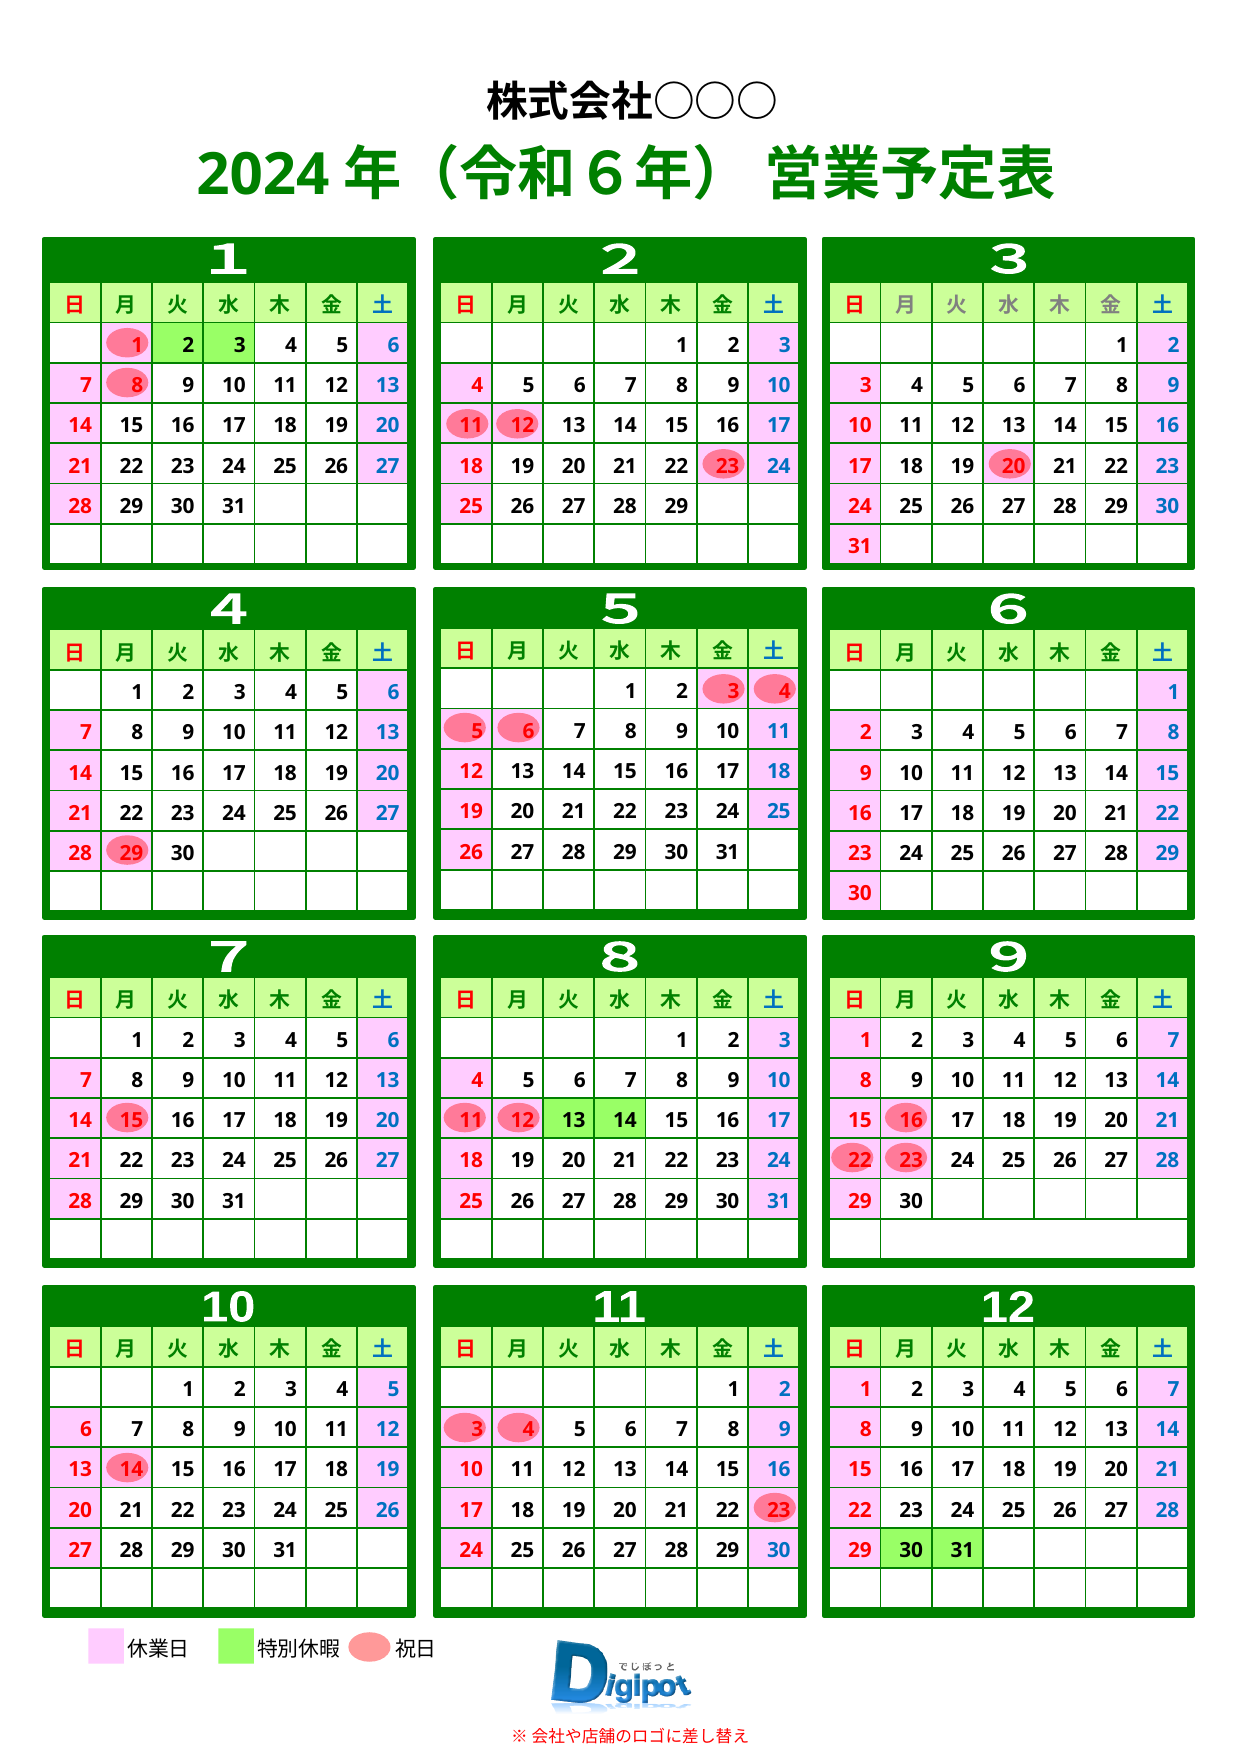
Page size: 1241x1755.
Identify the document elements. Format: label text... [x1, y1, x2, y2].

table_header 水 [984, 978, 1033, 1017]
table_cell 18 [255, 1099, 305, 1137]
table_cell 7 [544, 709, 593, 748]
table_cell 8 [646, 364, 696, 402]
table_header 土 [749, 1327, 798, 1366]
table_cell 30 [153, 832, 202, 870]
table_cell 21 [1086, 791, 1136, 830]
table_cell 10 [749, 1059, 798, 1097]
table_cell 4 [984, 1368, 1033, 1406]
text_box [988, 449, 1031, 479]
table_cell [255, 484, 305, 523]
text_box 2024年（令和６年） 営業予定表 [88, 149, 1164, 193]
table_cell [358, 1220, 407, 1258]
table_cell [358, 484, 407, 523]
text_box [435, 936, 805, 1266]
table_cell 26 [358, 1488, 407, 1527]
table_cell 28 [595, 1179, 645, 1218]
table_cell 16 [749, 1448, 798, 1487]
table_cell 26 [307, 791, 356, 830]
table_cell 19 [307, 1099, 356, 1137]
table_cell 19 [307, 751, 356, 790]
table_cell 24 [204, 1139, 254, 1178]
table_header 木 [1035, 978, 1085, 1017]
table_cell 27 [1086, 1139, 1136, 1178]
table_cell 12 [493, 1099, 542, 1137]
text_box [824, 239, 1194, 568]
table_cell 2 [153, 671, 202, 709]
table_cell 22 [102, 1139, 151, 1178]
table_cell [358, 1529, 407, 1567]
table_cell 20 [493, 790, 542, 828]
table_header 土 [358, 630, 407, 669]
table_cell [544, 1220, 593, 1258]
table_cell 29 [646, 1179, 696, 1218]
table_cell [493, 1220, 542, 1258]
table_cell [102, 1220, 151, 1258]
table_cell 14 [544, 750, 593, 788]
table_cell 8 [646, 1059, 696, 1097]
table_header 水 [204, 283, 254, 322]
table_cell 13 [544, 404, 593, 442]
table_header 日 [830, 283, 880, 322]
text_box [106, 327, 149, 358]
picture [550, 1640, 692, 1717]
text_box [824, 589, 1194, 918]
table_header 金 [698, 629, 747, 667]
table_header 月 [102, 1327, 151, 1366]
table_header 水 [595, 1327, 645, 1366]
table_cell [595, 871, 645, 909]
table_cell 29 [102, 832, 151, 870]
table_cell 20 [544, 1139, 593, 1178]
table_cell 31 [933, 1529, 982, 1567]
table_cell 9 [749, 1408, 798, 1446]
table_cell 30 [830, 872, 880, 910]
table_header 月 [881, 283, 931, 322]
table_cell 18 [749, 750, 798, 788]
table_cell 29 [698, 1529, 747, 1567]
table_cell 31 [698, 830, 747, 869]
table_header 火 [544, 978, 593, 1017]
table_cell 29 [102, 1179, 151, 1218]
table_cell 29 [102, 484, 151, 523]
table_header 火 [153, 283, 202, 322]
table_cell 11 [984, 1408, 1033, 1446]
table_cell 25 [255, 444, 305, 483]
table_cell 14 [50, 404, 100, 442]
table_cell 14 [102, 1448, 151, 1487]
table_cell 18 [307, 1448, 356, 1487]
table_cell 31 [255, 1529, 305, 1567]
table_cell 25 [881, 484, 931, 523]
table_cell 31 [749, 1179, 798, 1218]
table_cell 29 [1138, 832, 1187, 870]
table_cell 30 [153, 484, 202, 523]
table_cell [595, 525, 645, 563]
table_cell 29 [830, 1529, 880, 1567]
table_cell 17 [830, 444, 880, 483]
table_cell 14 [646, 1448, 696, 1487]
table_cell 6 [1086, 1018, 1136, 1057]
table_cell [544, 323, 593, 362]
table_cell 11 [493, 1448, 542, 1487]
table_cell 3 [881, 711, 931, 749]
table_cell 13 [358, 711, 407, 749]
table_cell [441, 1569, 491, 1607]
table_cell [1035, 671, 1085, 709]
text_box 祝日 [380, 1628, 452, 1669]
table_cell 23 [881, 1139, 931, 1178]
table_cell 7 [1086, 711, 1136, 749]
table_cell [595, 1018, 645, 1057]
table_cell 8 [102, 1059, 151, 1097]
table_header 土 [358, 283, 407, 322]
table_cell 21 [595, 1139, 645, 1178]
text_box [702, 674, 745, 704]
table_cell 9 [881, 1408, 931, 1446]
table_cell 10 [933, 1059, 982, 1097]
table_cell [749, 871, 798, 909]
table_cell 18 [441, 1139, 491, 1178]
table_header 水 [204, 1327, 254, 1366]
table_cell [255, 525, 305, 563]
table_cell [544, 1018, 593, 1057]
table_cell 9 [1138, 364, 1187, 402]
table_cell 26 [441, 830, 491, 869]
table_cell 1 [102, 323, 151, 362]
table_cell 20 [1035, 791, 1085, 830]
table_cell 1 [646, 323, 696, 362]
table_cell [255, 832, 305, 870]
table_cell 22 [102, 791, 151, 830]
table_cell 15 [1086, 404, 1136, 442]
table_cell 4 [255, 1018, 305, 1057]
table_cell [984, 671, 1033, 709]
text_box 休業日 [112, 1628, 226, 1669]
table_cell [493, 1368, 542, 1406]
table_cell 20 [1086, 1099, 1136, 1137]
table_cell [358, 525, 407, 563]
table_cell 10 [204, 1059, 254, 1097]
table_header 日 [441, 283, 491, 322]
table_cell 3 [749, 323, 798, 362]
table_cell [50, 1368, 100, 1406]
table_cell 30 [749, 1529, 798, 1567]
table_cell [307, 484, 356, 523]
text_box [753, 674, 796, 704]
table_cell 12 [493, 404, 542, 442]
table_cell [881, 671, 931, 709]
table_cell 6 [595, 1408, 645, 1446]
table_header 土 [358, 1327, 407, 1366]
table_cell [50, 323, 100, 362]
table_cell [1086, 1569, 1136, 1607]
table_cell [1138, 872, 1187, 910]
table_cell 1 [595, 669, 645, 708]
table_cell 14 [1035, 404, 1085, 442]
table_cell 3 [204, 671, 254, 709]
table_cell 24 [933, 1139, 982, 1178]
table_cell 12 [307, 364, 356, 402]
table_cell 24 [204, 444, 254, 483]
table_cell [984, 1569, 1033, 1607]
table_cell [830, 671, 880, 709]
table_cell 17 [749, 404, 798, 442]
table_cell 21 [102, 1488, 151, 1527]
table_cell 3 [204, 1018, 254, 1057]
table_cell 7 [102, 1408, 151, 1446]
table_header 日 [50, 1327, 100, 1366]
table_cell 25 [493, 1529, 542, 1567]
table_cell 27 [595, 1529, 645, 1567]
table_cell [984, 323, 1033, 362]
table_cell 25 [933, 832, 982, 870]
text_box [831, 1142, 874, 1173]
table_cell 29 [595, 830, 645, 869]
table_cell 5 [307, 1018, 356, 1057]
table_cell 11 [749, 709, 798, 748]
table_cell 20 [984, 444, 1033, 483]
table_cell [595, 1569, 645, 1607]
table_header 月 [493, 283, 542, 322]
table_header 水 [204, 630, 254, 669]
table_cell 1 [830, 1368, 880, 1406]
table_cell 10 [255, 1408, 305, 1446]
table_cell 25 [255, 1139, 305, 1178]
table_cell 22 [153, 1488, 202, 1527]
table_cell [441, 1368, 491, 1406]
table_cell 6 [544, 364, 593, 402]
table_cell 12 [358, 1408, 407, 1446]
table_cell [984, 525, 1033, 563]
table_cell 1 [1138, 671, 1187, 709]
text_box [702, 449, 745, 479]
table_header 日 [830, 630, 880, 669]
table_cell [749, 1220, 798, 1258]
table_header 金 [307, 1327, 356, 1366]
table_cell [544, 871, 593, 909]
table_cell [255, 1569, 305, 1607]
table_cell [595, 1368, 645, 1406]
text_box [44, 589, 414, 918]
text_box [435, 589, 805, 918]
table_cell 26 [933, 484, 982, 523]
table_cell [307, 832, 356, 870]
table_header 火 [544, 1327, 593, 1366]
table_cell 18 [255, 404, 305, 442]
table_cell [881, 525, 931, 563]
table_cell 5 [307, 323, 356, 362]
table_header 金 [307, 630, 356, 669]
table_header 月 [102, 978, 151, 1017]
table_header 月 [493, 1327, 542, 1366]
table_cell 7 [595, 1059, 645, 1097]
table_cell 6 [358, 671, 407, 709]
table_cell [698, 525, 747, 563]
table_cell 15 [595, 750, 645, 788]
table_cell [307, 1529, 356, 1567]
table_cell 21 [1138, 1448, 1187, 1487]
text_box [824, 1286, 1194, 1616]
table_header 日 [50, 630, 100, 669]
text_box [497, 1102, 540, 1133]
table_cell [933, 1569, 982, 1607]
table_header 月 [881, 1327, 931, 1366]
table_cell 3 [204, 323, 254, 362]
table_cell [698, 1220, 747, 1258]
table_cell 26 [307, 1139, 356, 1178]
table_cell 19 [441, 790, 491, 828]
text_box [435, 1286, 805, 1616]
table_cell [646, 1569, 696, 1607]
table_cell 12 [307, 1059, 356, 1097]
table_cell 1 [102, 671, 151, 709]
table_cell 24 [881, 832, 931, 870]
table_header 水 [595, 978, 645, 1017]
text_box [44, 1286, 414, 1616]
table_cell [307, 525, 356, 563]
table_cell 26 [307, 444, 356, 483]
table_header 木 [255, 1327, 305, 1366]
table_cell [749, 484, 798, 523]
table_cell [493, 1018, 542, 1057]
table_header 木 [646, 283, 696, 322]
table_cell 30 [1138, 484, 1187, 523]
table_header 日 [441, 629, 491, 667]
table_cell [441, 1018, 491, 1057]
table_cell [1138, 525, 1187, 563]
table_cell 16 [204, 1448, 254, 1487]
table_header 土 [358, 978, 407, 1017]
table_cell [153, 525, 202, 563]
table_header 金 [1086, 630, 1136, 669]
table_cell 13 [358, 1059, 407, 1097]
table_cell 22 [102, 444, 151, 483]
table_cell [698, 871, 747, 909]
table_cell 15 [698, 1448, 747, 1487]
table_cell 11 [307, 1408, 356, 1446]
table_cell 14 [595, 1099, 645, 1137]
table_cell 5 [544, 1408, 593, 1446]
table_cell [544, 1569, 593, 1607]
table_cell [646, 525, 696, 563]
table_header 土 [749, 629, 798, 667]
table_cell 31 [204, 1179, 254, 1218]
table_cell 23 [204, 1488, 254, 1527]
table_cell 14 [50, 1099, 100, 1137]
table_cell 24 [749, 444, 798, 483]
table_cell 12 [933, 404, 982, 442]
table_cell 16 [646, 750, 696, 788]
table_cell 9 [153, 1059, 202, 1097]
table_cell 27 [1035, 832, 1085, 870]
table_cell 7 [50, 1059, 100, 1097]
table_cell [307, 1179, 356, 1218]
table_cell 20 [358, 751, 407, 790]
table_cell 10 [749, 364, 798, 402]
table_cell 15 [102, 751, 151, 790]
table_cell 13 [544, 1099, 593, 1137]
table_cell 16 [881, 1448, 931, 1487]
table_cell 1 [1086, 323, 1136, 362]
table_cell 28 [1138, 1139, 1187, 1178]
table_cell 8 [830, 1408, 880, 1446]
table_cell 6 [984, 364, 1033, 402]
table_cell 27 [50, 1529, 100, 1567]
table_cell 2 [881, 1368, 931, 1406]
table_cell [595, 1220, 645, 1258]
table_cell 12 [544, 1448, 593, 1487]
table_cell 27 [544, 1179, 593, 1218]
table_cell 1 [102, 1018, 151, 1057]
table_header 火 [933, 1327, 982, 1366]
table_cell 23 [1138, 444, 1187, 483]
table_cell 9 [153, 711, 202, 749]
table_header 金 [698, 283, 747, 322]
table_cell 26 [493, 1179, 542, 1218]
table_cell [153, 1220, 202, 1258]
table_cell 19 [307, 404, 356, 442]
table_cell 27 [493, 830, 542, 869]
table_cell [933, 323, 982, 362]
table_cell 25 [984, 1139, 1033, 1178]
table_cell 11 [984, 1059, 1033, 1097]
table_cell 9 [830, 751, 880, 790]
table_cell 17 [255, 1448, 305, 1487]
table_cell [493, 669, 542, 708]
table_cell 4 [493, 1408, 542, 1446]
table_cell 13 [984, 404, 1033, 442]
table_header 金 [307, 283, 356, 322]
table_cell [307, 872, 356, 910]
text_box [435, 239, 805, 568]
table_header 水 [595, 629, 645, 667]
table_cell 22 [646, 1139, 696, 1178]
table_header 木 [1035, 630, 1085, 669]
table_header 月 [102, 283, 151, 322]
table_cell 9 [881, 1059, 931, 1097]
table_cell 3 [749, 1018, 798, 1057]
table_header 水 [204, 978, 254, 1017]
table_cell 24 [204, 791, 254, 830]
table_cell [1086, 671, 1136, 709]
table_cell 3 [441, 1408, 491, 1446]
table_cell [881, 1569, 931, 1607]
table_cell 11 [881, 404, 931, 442]
table_cell 7 [646, 1408, 696, 1446]
table_header 水 [984, 630, 1033, 669]
table_header 金 [698, 1327, 747, 1366]
table_cell 28 [544, 830, 593, 869]
table_cell [358, 1179, 407, 1218]
table_cell [255, 1220, 305, 1258]
table_cell 15 [1138, 751, 1187, 790]
table_cell 10 [204, 364, 254, 402]
table_cell 11 [255, 364, 305, 402]
table_cell 22 [1086, 444, 1136, 483]
table_header 月 [881, 978, 931, 1017]
table_cell [1138, 1529, 1187, 1567]
table_cell 21 [50, 791, 100, 830]
table_cell 24 [830, 484, 880, 523]
table_cell 25 [441, 1179, 491, 1218]
text_box [824, 936, 1194, 1266]
table_cell 8 [1138, 711, 1187, 749]
table_cell 27 [984, 484, 1033, 523]
table_cell 16 [1138, 404, 1187, 442]
table_cell [1138, 1569, 1187, 1607]
table_cell 17 [933, 1099, 982, 1137]
table_cell 19 [493, 444, 542, 483]
table_cell 5 [933, 364, 982, 402]
table_cell 10 [881, 751, 931, 790]
table_cell 28 [1035, 484, 1085, 523]
table_header 木 [1035, 1327, 1085, 1366]
table_cell 27 [1086, 1488, 1136, 1527]
table_cell 15 [646, 1099, 696, 1137]
table_cell 9 [646, 709, 696, 748]
table_cell 18 [441, 444, 491, 483]
table_cell 5 [493, 1059, 542, 1097]
table_cell 24 [933, 1488, 982, 1527]
table_cell 2 [153, 323, 202, 362]
table_cell 4 [984, 1018, 1033, 1057]
table_cell 3 [698, 669, 747, 708]
table_cell 16 [881, 1099, 931, 1137]
table_cell 2 [698, 323, 747, 362]
table_cell 17 [441, 1488, 491, 1527]
table_cell 6 [358, 1018, 407, 1057]
table_cell 10 [441, 1448, 491, 1487]
table_cell 6 [544, 1059, 593, 1097]
table_cell 22 [1138, 791, 1187, 830]
table_cell [493, 1569, 542, 1607]
table_cell 9 [698, 1059, 747, 1097]
table_cell 25 [255, 791, 305, 830]
table_cell [204, 525, 254, 563]
table_header 木 [255, 283, 305, 322]
table_cell 20 [358, 404, 407, 442]
table_cell [544, 669, 593, 708]
table_cell 2 [1138, 323, 1187, 362]
table_cell 21 [646, 1488, 696, 1527]
table_cell 7 [1138, 1368, 1187, 1406]
text_box [443, 1412, 486, 1443]
table_cell 7 [50, 364, 100, 402]
table_cell 16 [153, 404, 202, 442]
table_cell 24 [698, 790, 747, 828]
table_cell 20 [1086, 1448, 1136, 1487]
table_cell 28 [1086, 832, 1136, 870]
table_cell 12 [984, 751, 1033, 790]
table_cell 28 [50, 484, 100, 523]
table_cell 19 [933, 444, 982, 483]
table_cell [646, 871, 696, 909]
table_header 土 [749, 978, 798, 1017]
table_cell 30 [881, 1529, 931, 1567]
table_header 月 [493, 978, 542, 1017]
table_cell [830, 323, 880, 362]
table_cell 27 [358, 791, 407, 830]
table_cell 13 [595, 1448, 645, 1487]
text_box [88, 1628, 112, 1664]
table_cell 23 [153, 1139, 202, 1178]
table_cell 14 [1138, 1408, 1187, 1446]
table_cell 21 [595, 444, 645, 483]
table_cell 4 [933, 711, 982, 749]
table_cell 20 [544, 444, 593, 483]
table_cell [698, 1569, 747, 1607]
table_header 木 [1035, 283, 1085, 322]
table_cell [1035, 1569, 1085, 1607]
table_cell 23 [153, 444, 202, 483]
table_cell 24 [255, 1488, 305, 1527]
table_cell [441, 871, 491, 909]
text_box [348, 1632, 380, 1662]
table_cell [307, 1220, 356, 1258]
table_header 火 [544, 629, 593, 667]
table_cell 2 [830, 711, 880, 749]
table_cell 12 [307, 711, 356, 749]
table_cell [102, 1368, 151, 1406]
table_header 月 [102, 630, 151, 669]
table_cell 13 [1035, 751, 1085, 790]
table_cell 12 [1035, 1408, 1085, 1446]
table_cell 4 [255, 671, 305, 709]
table_cell 27 [358, 444, 407, 483]
table_cell 21 [50, 444, 100, 483]
table_cell 28 [1138, 1488, 1187, 1527]
table_cell 4 [255, 323, 305, 362]
table_cell 2 [646, 669, 696, 708]
table_cell 17 [881, 791, 931, 830]
table_cell [984, 1529, 1033, 1567]
table_cell 4 [441, 364, 491, 402]
table_cell [50, 1018, 100, 1057]
table_cell [1035, 1179, 1085, 1218]
table_cell [307, 1569, 356, 1607]
table_cell [933, 872, 982, 910]
table_cell 28 [50, 832, 100, 870]
table_cell 30 [646, 830, 696, 869]
table_cell 18 [493, 1488, 542, 1527]
table_header 日 [441, 978, 491, 1017]
table_cell 4 [749, 669, 798, 708]
table_cell [830, 1569, 880, 1607]
text_box [106, 835, 149, 865]
table_cell [933, 1179, 982, 1218]
table_cell 5 [441, 709, 491, 748]
table_header 水 [984, 1327, 1033, 1366]
table_cell 15 [646, 404, 696, 442]
table_cell 21 [50, 1139, 100, 1178]
table_cell [1086, 525, 1136, 563]
table_cell [102, 1569, 151, 1607]
table_cell 8 [595, 709, 645, 748]
table_cell [358, 832, 407, 870]
table_cell 14 [1138, 1059, 1187, 1097]
table_cell 6 [1086, 1368, 1136, 1406]
table_cell 14 [50, 751, 100, 790]
table_cell 6 [1035, 711, 1085, 749]
text_box [106, 367, 149, 398]
table_cell 19 [1035, 1448, 1085, 1487]
table_cell [1035, 525, 1085, 563]
text_box [443, 1102, 486, 1133]
table_header 月 [493, 629, 542, 667]
table_cell 30 [881, 1179, 931, 1218]
table_cell 26 [544, 1529, 593, 1567]
table_cell 16 [153, 1099, 202, 1137]
table_cell 15 [102, 404, 151, 442]
table_cell 13 [1086, 1408, 1136, 1446]
table_cell 26 [984, 832, 1033, 870]
table_cell 13 [50, 1448, 100, 1487]
table_header 金 [307, 978, 356, 1017]
table_cell [646, 1220, 696, 1258]
table_cell [749, 830, 798, 869]
table_cell [204, 1220, 254, 1258]
table_cell 14 [1086, 751, 1136, 790]
table_cell 16 [153, 751, 202, 790]
table_cell 12 [441, 750, 491, 788]
table_cell 19 [1035, 1099, 1085, 1137]
table_cell 23 [698, 444, 747, 483]
table_cell 22 [830, 1488, 880, 1527]
text_box [497, 712, 540, 743]
text_box ※会社や店舗のロゴに差し替え [496, 1718, 765, 1754]
table_cell 28 [102, 1529, 151, 1567]
table_cell [493, 323, 542, 362]
table_cell 8 [102, 364, 151, 402]
table_cell [50, 872, 100, 910]
table_cell 22 [595, 790, 645, 828]
table_cell 3 [255, 1368, 305, 1406]
table_cell 13 [358, 364, 407, 402]
table_cell 26 [1035, 1139, 1085, 1178]
table_cell 29 [830, 1179, 880, 1218]
table_cell 31 [830, 525, 880, 563]
table_cell 30 [153, 1179, 202, 1218]
table_cell 23 [153, 791, 202, 830]
table_cell 29 [646, 484, 696, 523]
table_cell 8 [153, 1408, 202, 1446]
table_cell 19 [984, 791, 1033, 830]
table_cell 20 [595, 1488, 645, 1527]
table_cell [1035, 872, 1085, 910]
table_header 火 [153, 1327, 202, 1366]
table_header 火 [933, 630, 982, 669]
table_cell [646, 1368, 696, 1406]
table_cell 23 [749, 1488, 798, 1527]
table_cell [50, 671, 100, 709]
table_cell 17 [933, 1448, 982, 1487]
table_cell [1138, 1179, 1187, 1218]
table_cell [881, 872, 931, 910]
table_cell 11 [933, 751, 982, 790]
table_cell 22 [646, 444, 696, 483]
table_header 木 [255, 630, 305, 669]
table_cell 3 [830, 364, 880, 402]
table_cell 8 [698, 1408, 747, 1446]
table_header 土 [1138, 978, 1187, 1017]
table_cell 3 [933, 1368, 982, 1406]
table_cell 25 [441, 484, 491, 523]
table_cell 5 [1035, 1368, 1085, 1406]
table_cell 3 [933, 1018, 982, 1057]
table_cell [204, 1569, 254, 1607]
table_cell [50, 525, 100, 563]
table_cell 24 [441, 1529, 491, 1567]
table_cell 2 [749, 1368, 798, 1406]
table_cell [984, 872, 1033, 910]
table_cell [698, 484, 747, 523]
table_cell 18 [881, 444, 931, 483]
table_cell [441, 323, 491, 362]
table_header 水 [984, 283, 1033, 322]
table_cell [153, 1569, 202, 1607]
table_cell 21 [1035, 444, 1085, 483]
table_cell 23 [830, 832, 880, 870]
table_cell [204, 872, 254, 910]
table_cell 13 [493, 750, 542, 788]
table_cell 1 [698, 1368, 747, 1406]
table_cell 5 [307, 671, 356, 709]
table_cell 2 [204, 1368, 254, 1406]
table_cell 9 [153, 364, 202, 402]
table_cell [255, 1179, 305, 1218]
text_box [44, 936, 414, 1266]
table_cell [1035, 1529, 1085, 1567]
table_cell 19 [493, 1139, 542, 1178]
table_cell [204, 832, 254, 870]
table_cell [1086, 1179, 1136, 1218]
table_cell 6 [50, 1408, 100, 1446]
table_cell 2 [698, 1018, 747, 1057]
table_cell [358, 1569, 407, 1607]
table_cell 23 [646, 790, 696, 828]
table_cell 11 [441, 404, 491, 442]
table_header 木 [646, 1327, 696, 1366]
table_cell [544, 1368, 593, 1406]
text_box [106, 1102, 149, 1133]
table_cell 27 [544, 484, 593, 523]
table_cell 4 [441, 1059, 491, 1097]
table_header 日 [830, 1327, 880, 1366]
table_cell [1086, 872, 1136, 910]
table_cell 7 [595, 364, 645, 402]
table_cell 27 [358, 1139, 407, 1178]
table_header 土 [1138, 630, 1187, 669]
table_cell 6 [493, 709, 542, 748]
table_header 土 [749, 283, 798, 322]
table_header 日 [50, 283, 100, 322]
table_cell 23 [881, 1488, 931, 1527]
table_cell 22 [698, 1488, 747, 1527]
text_box [884, 1102, 928, 1133]
text_box 特別休暇 [242, 1628, 377, 1669]
table_cell 1 [830, 1018, 880, 1057]
table_header 日 [50, 978, 100, 1017]
table_cell 5 [984, 711, 1033, 749]
table_cell 18 [984, 1099, 1033, 1137]
table_header 木 [646, 629, 696, 667]
table_cell 13 [1086, 1059, 1136, 1097]
table_cell 16 [830, 791, 880, 830]
table_header 月 [881, 630, 931, 669]
table_header 火 [933, 283, 982, 322]
table_cell 9 [698, 364, 747, 402]
table_cell 15 [830, 1448, 880, 1487]
table_cell 17 [698, 750, 747, 788]
table_cell [50, 1569, 100, 1607]
table_cell 25 [984, 1488, 1033, 1527]
table_header 火 [153, 630, 202, 669]
table_cell 30 [698, 1179, 747, 1218]
table_header 金 [1086, 283, 1136, 322]
table_cell [1035, 323, 1085, 362]
table_cell [933, 671, 982, 709]
table_cell 1 [646, 1018, 696, 1057]
table_cell 5 [1035, 1018, 1085, 1057]
table_cell 17 [204, 1099, 254, 1137]
table_cell 11 [255, 1059, 305, 1097]
table_cell [102, 872, 151, 910]
table_cell 4 [307, 1368, 356, 1406]
table_cell 12 [1035, 1059, 1085, 1097]
text_box [496, 409, 539, 439]
table_header 金 [1086, 1327, 1136, 1366]
table_cell 23 [698, 1139, 747, 1178]
table_cell 5 [493, 364, 542, 402]
table_cell 14 [595, 404, 645, 442]
text_box [884, 1142, 928, 1173]
table_cell [493, 525, 542, 563]
table_header 木 [646, 978, 696, 1017]
table_cell [544, 525, 593, 563]
table_header 木 [255, 978, 305, 1017]
table_cell [1086, 1529, 1136, 1567]
table_cell 17 [749, 1099, 798, 1137]
table_cell 16 [698, 404, 747, 442]
text_box [44, 239, 414, 568]
text_box [753, 1492, 796, 1523]
table_cell 22 [830, 1139, 880, 1178]
table_cell 19 [544, 1488, 593, 1527]
table_header 日 [441, 1327, 491, 1366]
table_cell [749, 1569, 798, 1607]
table_cell 15 [153, 1448, 202, 1487]
table_cell 29 [1086, 484, 1136, 523]
table_cell 5 [358, 1368, 407, 1406]
table_cell 28 [595, 484, 645, 523]
table_cell 7 [1138, 1018, 1187, 1057]
table_cell 18 [933, 791, 982, 830]
table_cell [984, 1179, 1033, 1218]
table_cell 24 [749, 1139, 798, 1178]
table_cell [749, 525, 798, 563]
text_box [106, 1452, 149, 1483]
table_cell 17 [204, 404, 254, 442]
table_header 金 [1086, 978, 1136, 1017]
table_cell 6 [358, 323, 407, 362]
table_cell 21 [544, 790, 593, 828]
table_cell [830, 1220, 880, 1258]
table_cell [50, 1220, 100, 1258]
table_header 土 [1138, 1327, 1187, 1366]
table_header 日 [830, 978, 880, 1017]
table_header 火 [153, 978, 202, 1017]
table_cell 25 [307, 1488, 356, 1527]
table_cell 8 [830, 1059, 880, 1097]
table_cell 28 [646, 1529, 696, 1567]
table_cell 10 [933, 1408, 982, 1446]
table_cell 16 [698, 1099, 747, 1137]
table_cell 30 [204, 1529, 254, 1567]
table_cell 18 [255, 751, 305, 790]
table_cell 11 [255, 711, 305, 749]
table_cell 15 [830, 1099, 880, 1137]
table_cell [595, 323, 645, 362]
table_cell 9 [204, 1408, 254, 1446]
table_cell [933, 525, 982, 563]
table_cell [102, 525, 151, 563]
table_cell 28 [50, 1179, 100, 1218]
table_cell [441, 525, 491, 563]
table_cell 26 [493, 484, 542, 523]
table_cell 8 [102, 711, 151, 749]
table_cell 11 [441, 1099, 491, 1137]
table_cell 2 [881, 1018, 931, 1057]
table_header 土 [1138, 283, 1187, 322]
table_cell 7 [1035, 364, 1085, 402]
table_cell 29 [153, 1529, 202, 1567]
table_cell [881, 1220, 1187, 1258]
table_cell 25 [749, 790, 798, 828]
table_cell [255, 872, 305, 910]
table_cell 31 [204, 484, 254, 523]
table_cell 7 [50, 711, 100, 749]
text_box [497, 1412, 540, 1443]
text_box [443, 712, 486, 743]
table_cell 17 [204, 751, 254, 790]
table_cell [493, 871, 542, 909]
table_cell 2 [153, 1018, 202, 1057]
table_header 水 [595, 283, 645, 322]
table_cell [358, 872, 407, 910]
table_header 金 [698, 978, 747, 1017]
table_cell 15 [102, 1099, 151, 1137]
table_cell 20 [358, 1099, 407, 1137]
table_cell 4 [881, 364, 931, 402]
table_cell 18 [984, 1448, 1033, 1487]
text_box [218, 1628, 242, 1664]
table_cell 10 [830, 404, 880, 442]
table_cell [441, 669, 491, 708]
table_cell 1 [153, 1368, 202, 1406]
table_cell 10 [698, 709, 747, 748]
table_cell [441, 1220, 491, 1258]
table_header 火 [933, 978, 982, 1017]
text_box 株式会社○○○ [88, 78, 1164, 121]
table_cell 10 [204, 711, 254, 749]
table_cell 19 [358, 1448, 407, 1487]
table_cell 26 [1035, 1488, 1085, 1527]
table_cell [153, 872, 202, 910]
table_cell [881, 323, 931, 362]
table_cell 21 [1138, 1099, 1187, 1137]
table_header 火 [544, 283, 593, 322]
table_cell 8 [1086, 364, 1136, 402]
table_cell 20 [50, 1488, 100, 1527]
text_box [446, 409, 489, 439]
